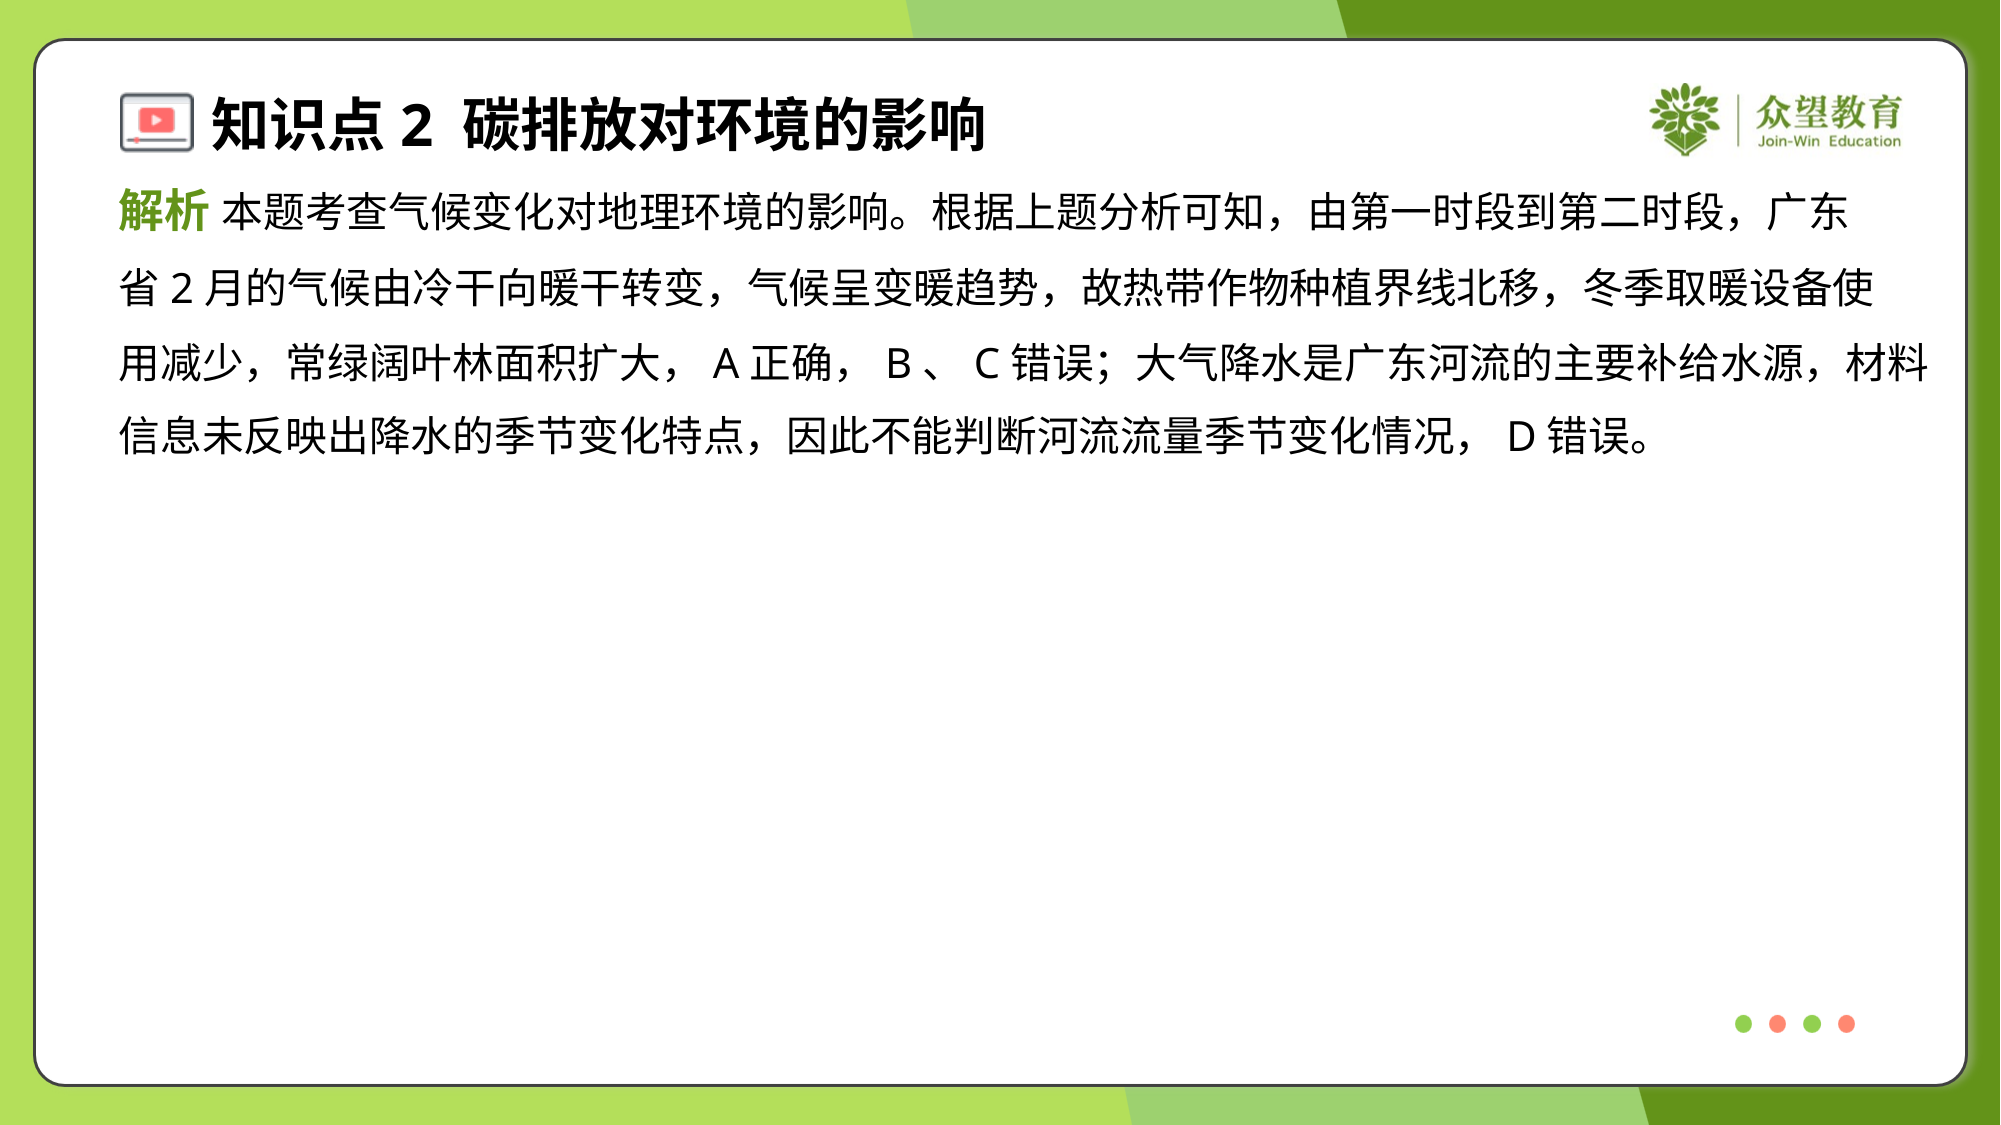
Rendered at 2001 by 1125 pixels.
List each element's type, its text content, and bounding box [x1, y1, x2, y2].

text_box 解析 本题考查气候变化对地理环境的影响。根据上题分析可知，由第一时段到第二时段，广东 省2月的气候由冷干向暖干转变，气候呈变暖趋势，故热带作物种植界线北移，冬季取暖设备使 用减少，常绿阔叶林面积扩大，A正确，B、C错误；大气降水是广东河流的主要补给水源，材料 信息未反映出降水的季节变化特点，因此不能判断河流流量季节变化情况，D错误。 [118, 159, 1883, 452]
picture [0, 0, 2000, 1125]
